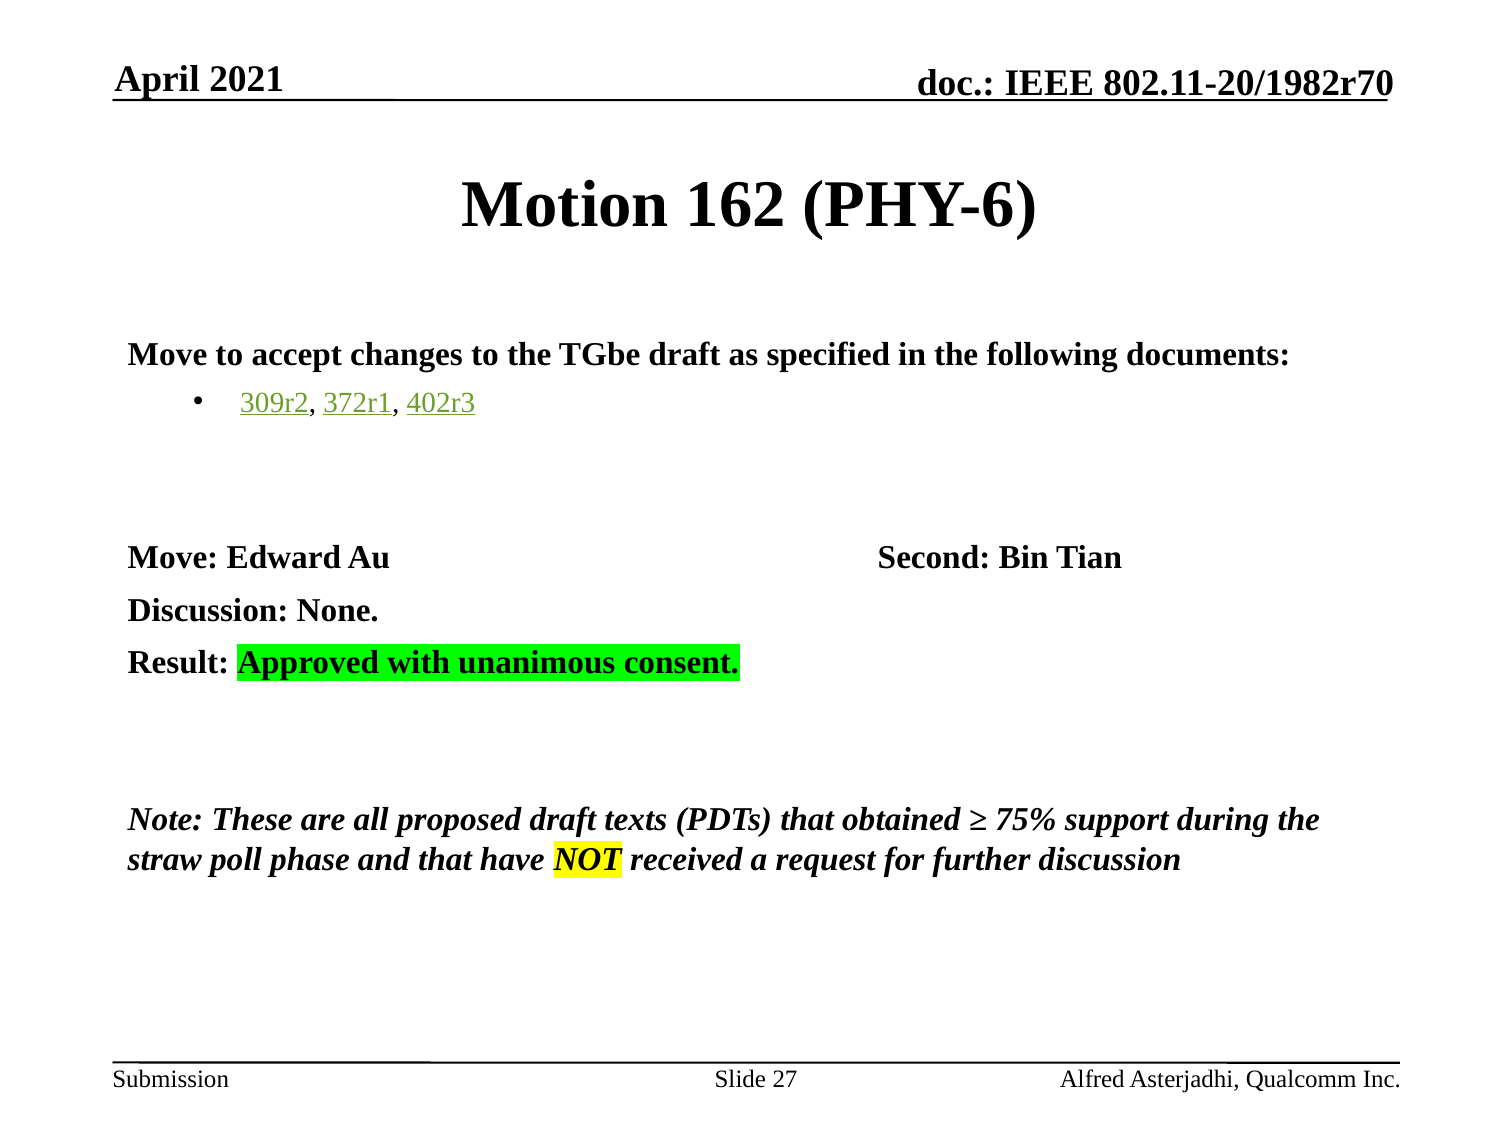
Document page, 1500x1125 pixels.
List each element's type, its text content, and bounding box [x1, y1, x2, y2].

title Motion 162 (PHY-6) [112, 112, 1388, 288]
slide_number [114, 54, 423, 100]
slide_number Slide 27 [712, 1061, 800, 1123]
list Move to accept changes to the TGbe draft as specified in the following documents: 309r2, 372r1, 402r3 Move: Edward Au Second: Bin Tian Discussion: None. Result: Approved with unanimous consent. Note: These are all proposed draft texts (PDTs) that obtained ≥ 75% support during the straw poll phase and that have NOT received a request for further discussion [112, 324, 1388, 1000]
footer Alfred Asterjadhi, Qualcomm Inc. [878, 1061, 1402, 1093]
